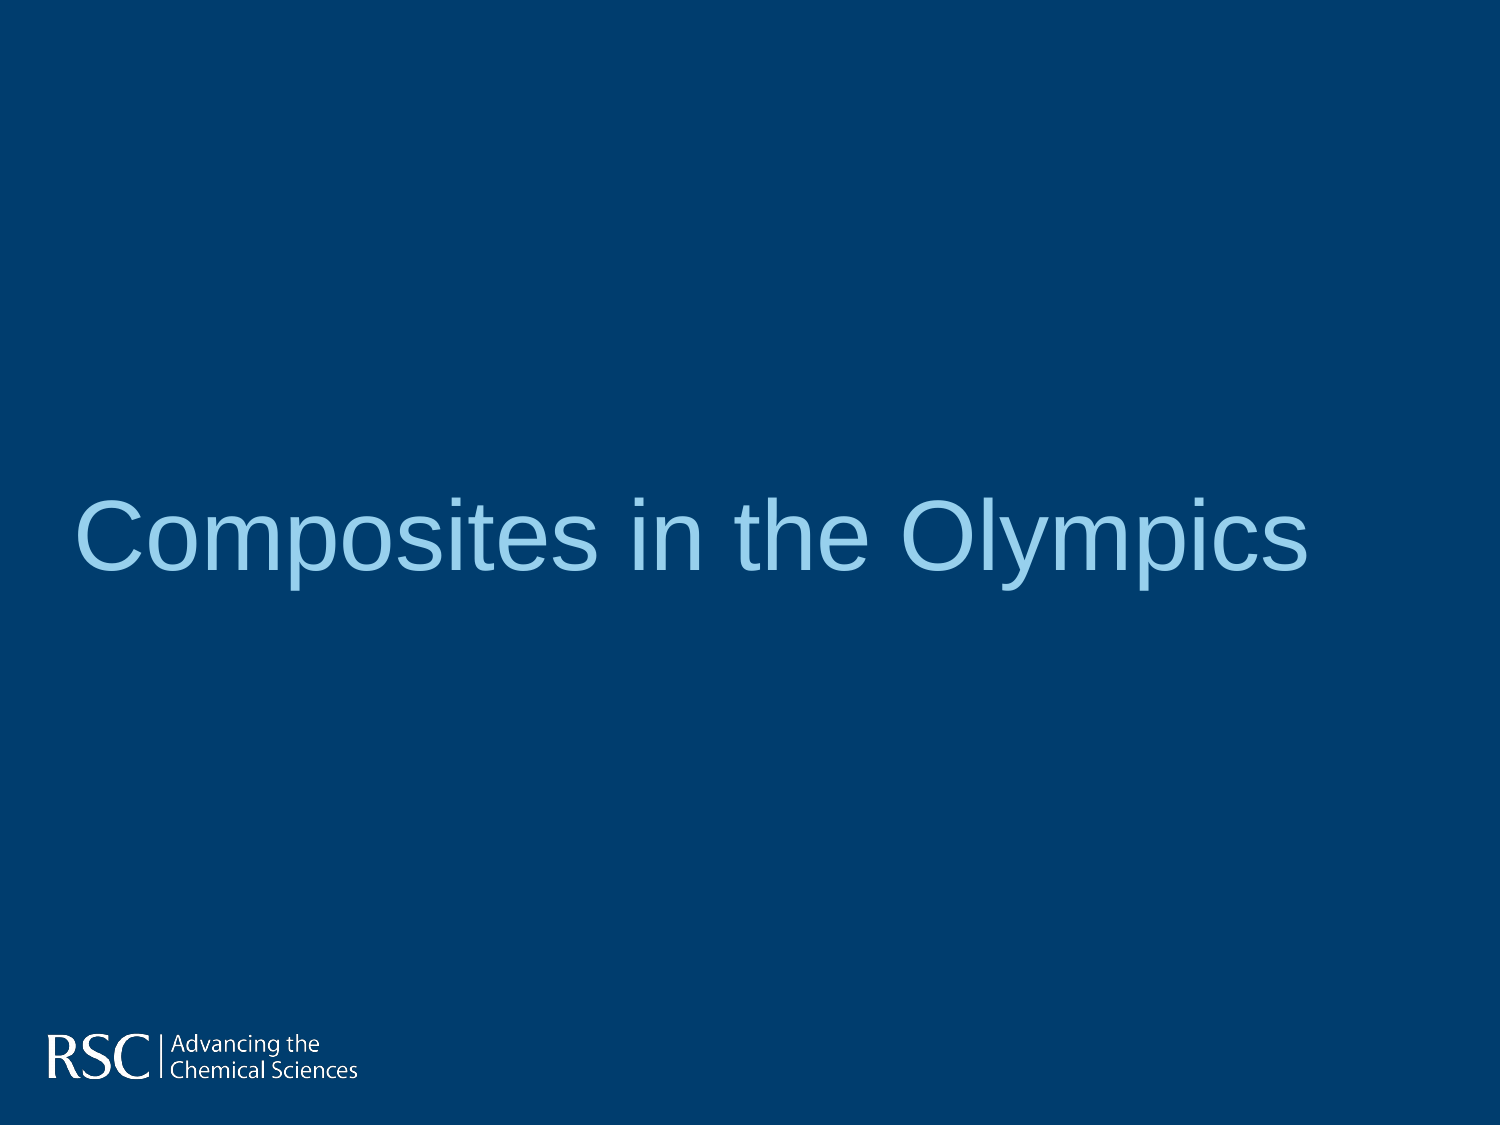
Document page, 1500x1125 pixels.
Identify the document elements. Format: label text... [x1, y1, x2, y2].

picture [43, 1028, 363, 1083]
text_box Composites in the Olympics [58, 410, 1441, 598]
